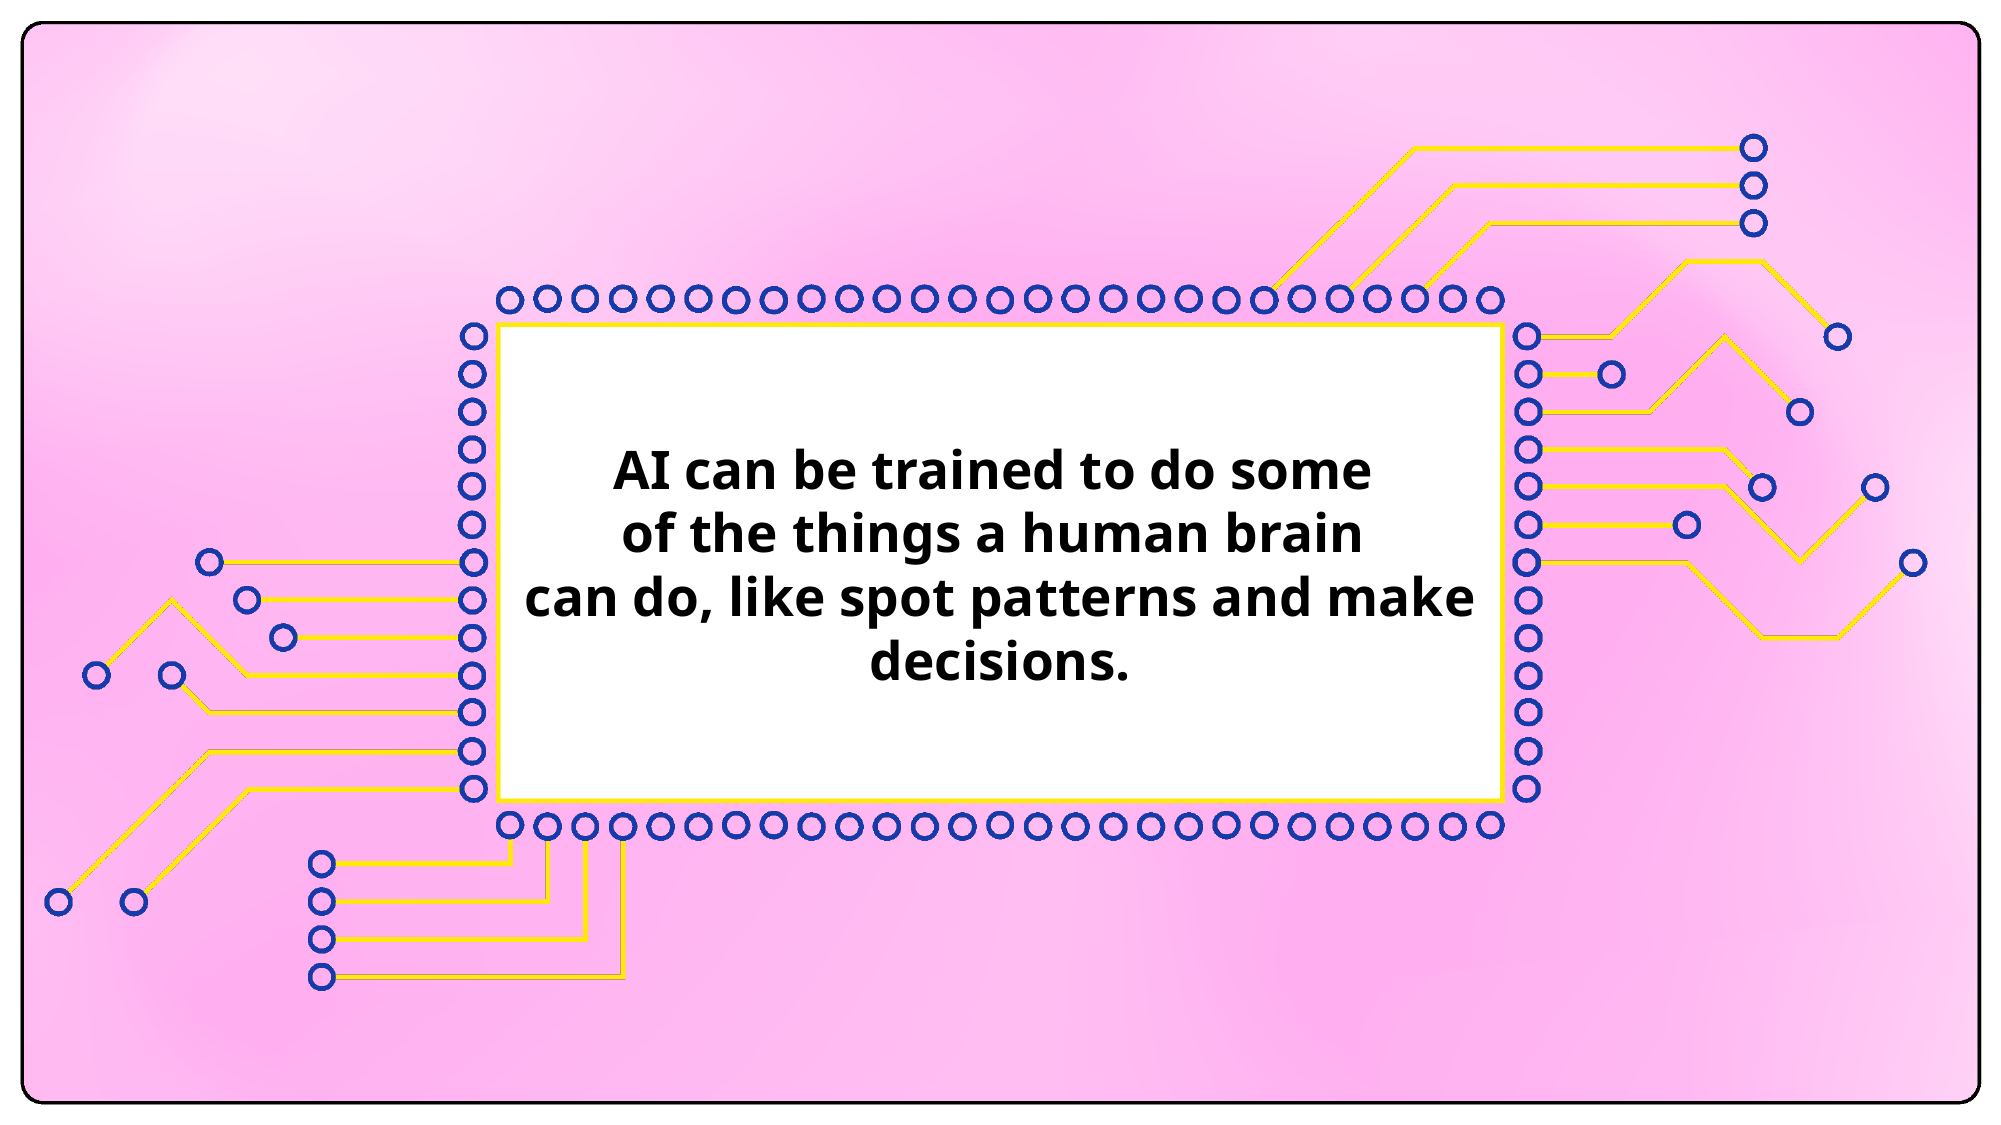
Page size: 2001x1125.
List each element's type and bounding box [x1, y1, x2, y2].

text_box [0, 0, 2000, 1125]
